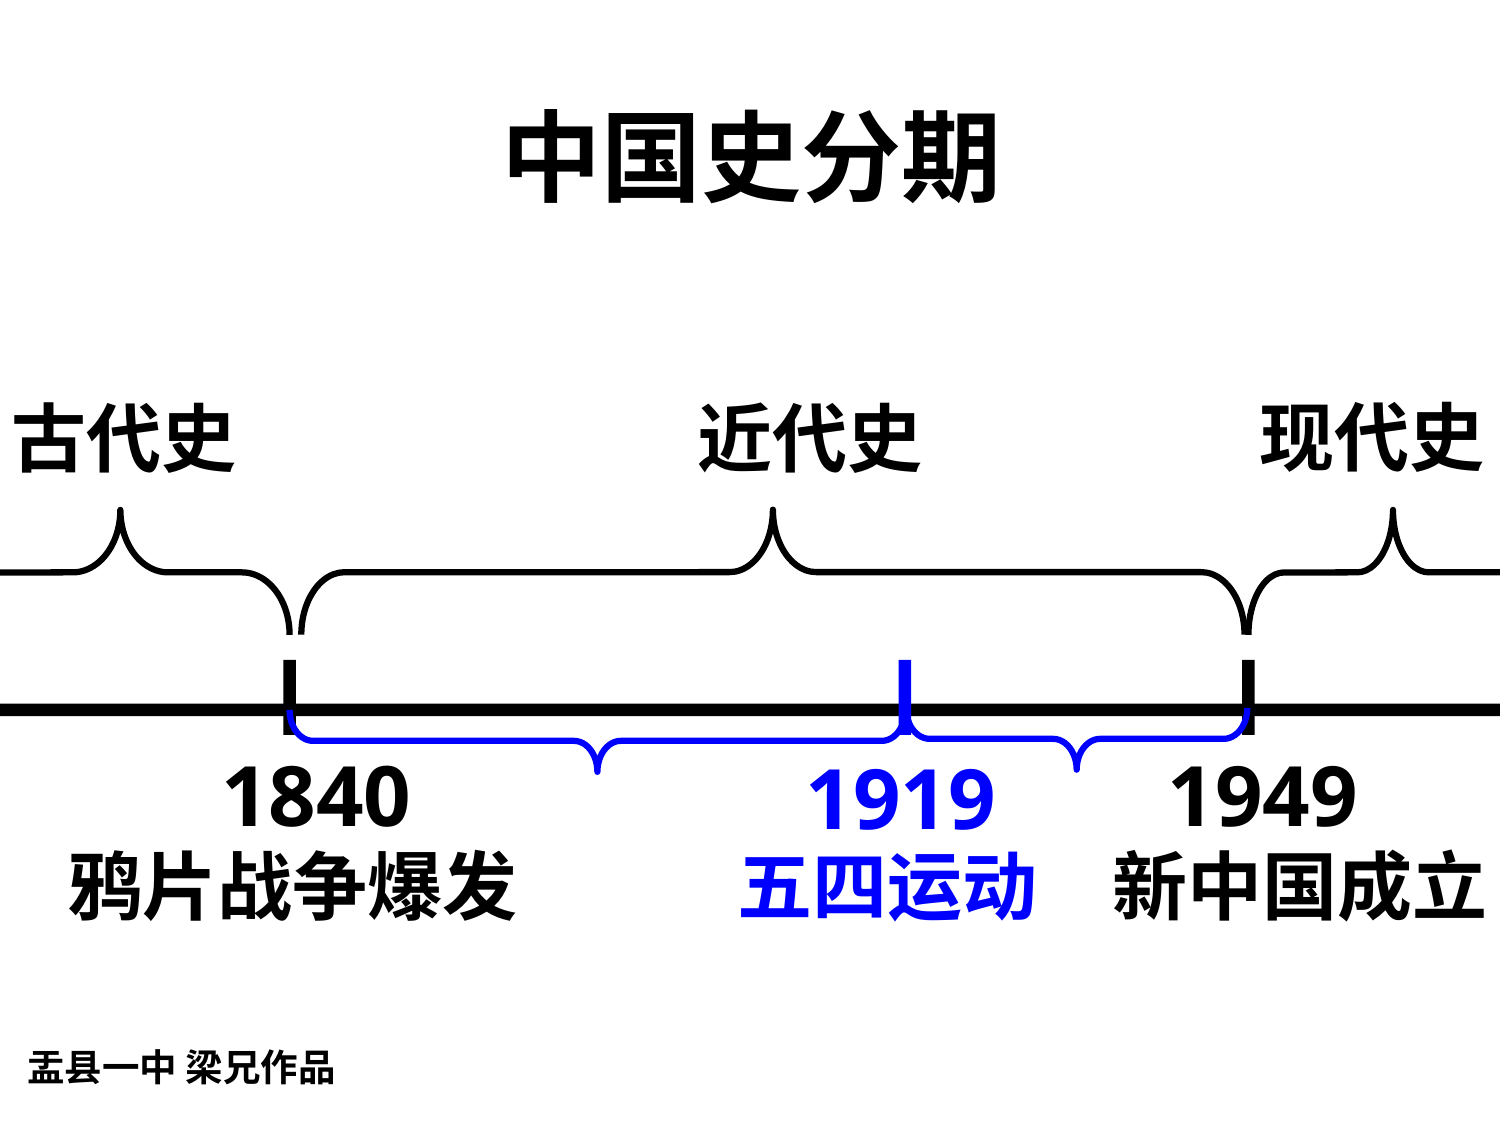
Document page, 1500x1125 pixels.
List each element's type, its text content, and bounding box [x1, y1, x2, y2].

text_box [0, 509, 290, 635]
text_box [289, 709, 906, 772]
text_box 1949 [1153, 735, 1373, 832]
text_box [1248, 509, 1500, 635]
text_box [301, 509, 1245, 635]
text_box 现代史 [1244, 383, 1500, 488]
text_box 盂县一中 梁兄作品 [12, 1037, 363, 1100]
text_box 近代史 [682, 384, 938, 490]
text_box 新中国成立 [1098, 832, 1500, 937]
text_box 鸦片战争爆发 [52, 832, 532, 937]
text_box 古代史 [0, 384, 252, 490]
text_box 1919 [791, 739, 1011, 832]
text_box 1840 [206, 735, 427, 832]
text_box 五四运动 [722, 832, 1053, 937]
text_box [906, 707, 1248, 770]
text_box 中国史分期 [486, 87, 1114, 223]
